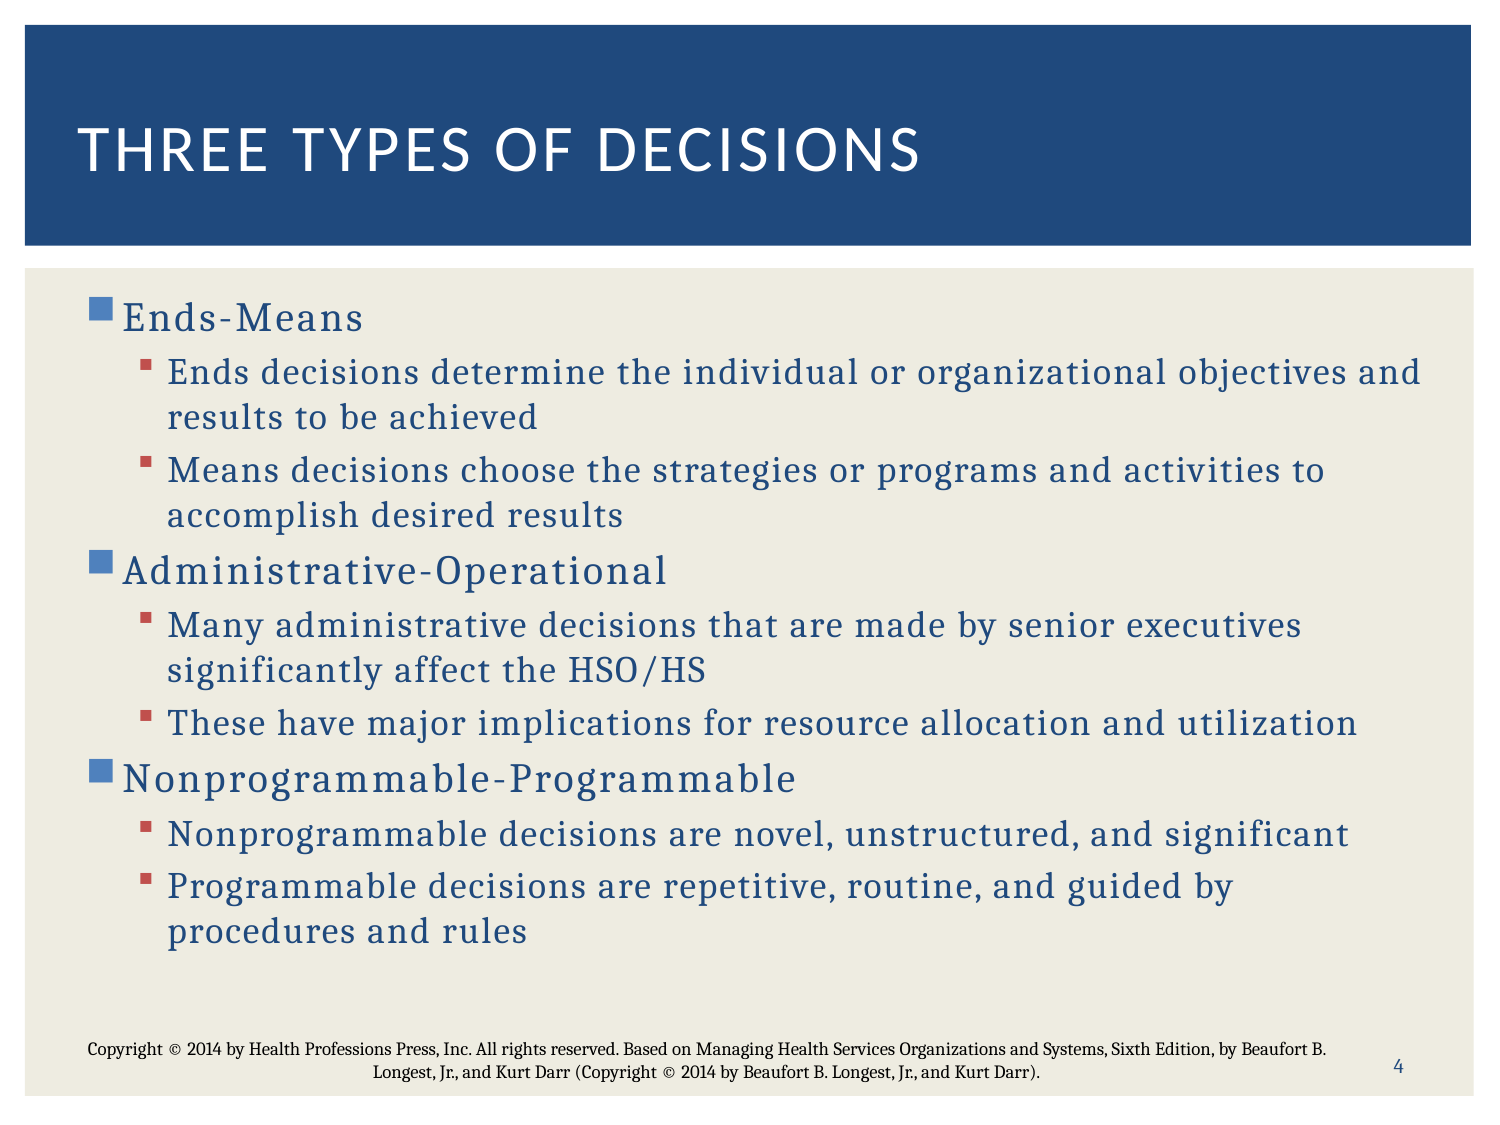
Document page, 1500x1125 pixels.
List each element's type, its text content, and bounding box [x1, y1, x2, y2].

list Ends-Means Ends decisions determine the individual or organizational objectives and results to be achieved Means decisions choose the strategies or programs and activities to accomplish desired results Administrative-Operational Many administrative decisions that are made by senior executives significantly affect the HSO/HS These have major implications for resource allocation and utilization Nonprogrammable-Programmable Nonprogrammable decisions are novel, unstructured, and significant Programmable decisions are repetitive, routine, and guided by procedures and rules [62, 281, 1442, 1005]
slide_number 4 [1349, 1041, 1448, 1089]
title Three types of decisions [62, 58, 1438, 232]
